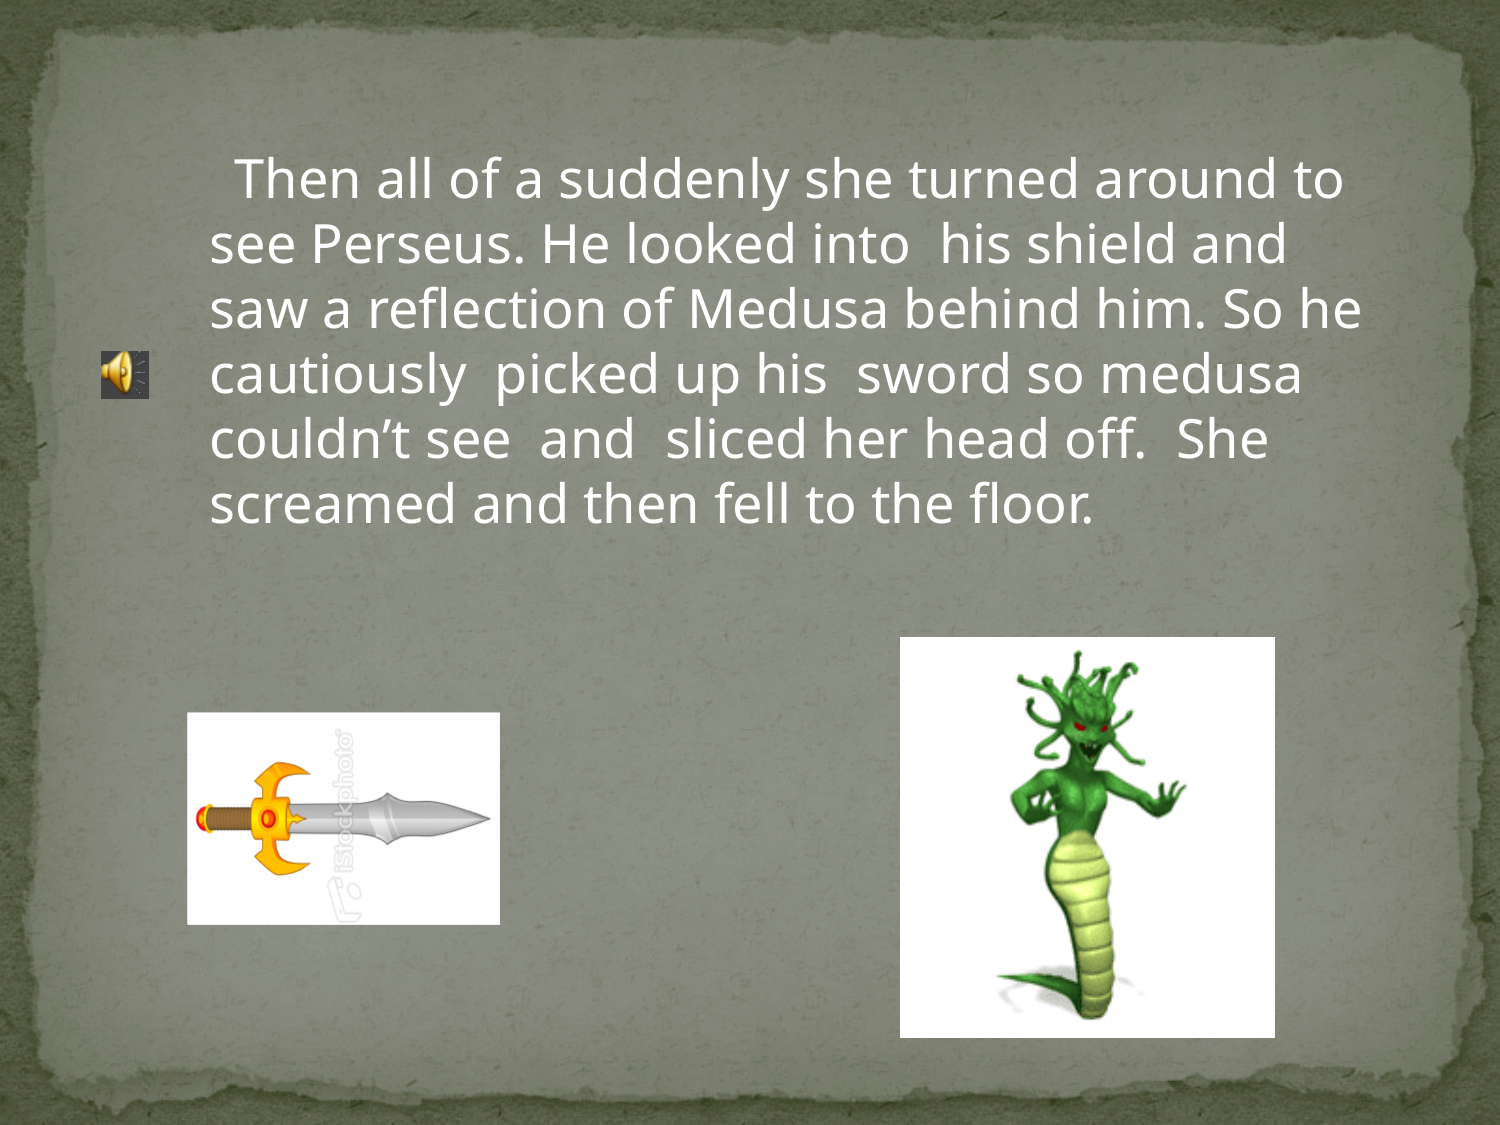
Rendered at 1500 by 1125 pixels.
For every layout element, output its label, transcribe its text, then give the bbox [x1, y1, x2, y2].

picture [900, 637, 1275, 1038]
picture [100, 350, 150, 400]
picture [188, 664, 499, 973]
list Then all of a suddenly she turned around to see Perseus. He looked into his shield and saw a reflection of Medusa behind him. So he cautiously picked up his sword so medusa couldn’t see and sliced her head off. She screamed and then fell to the floor. [150, 137, 1400, 988]
